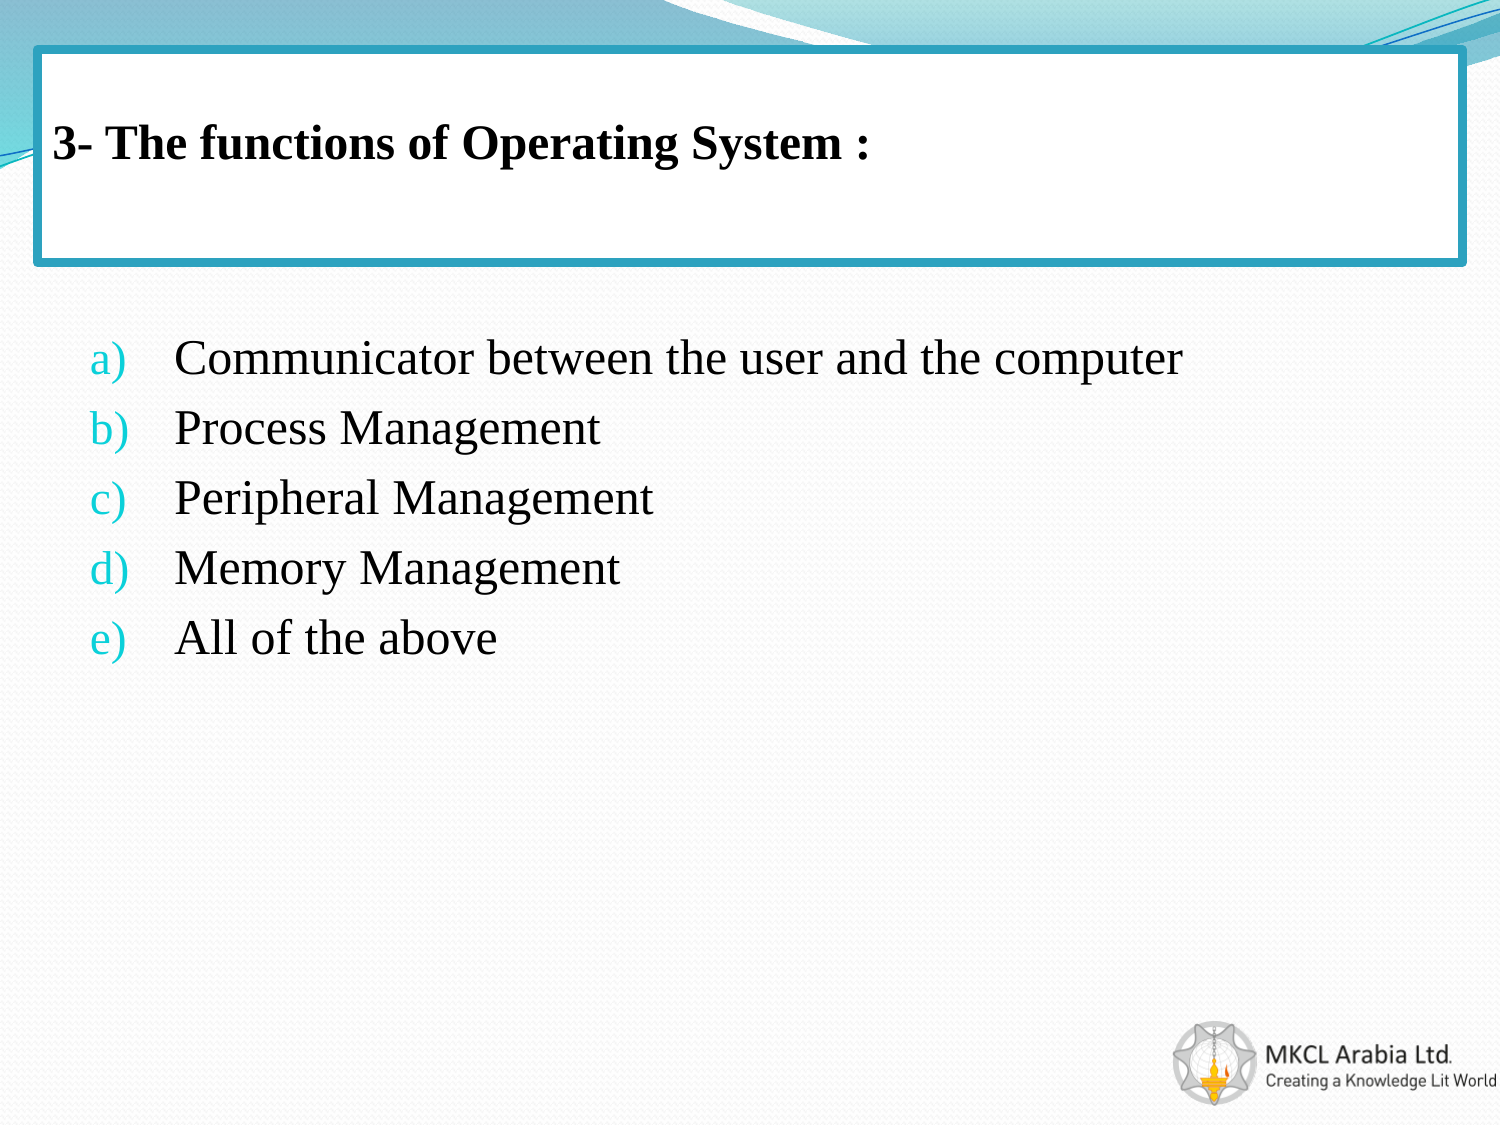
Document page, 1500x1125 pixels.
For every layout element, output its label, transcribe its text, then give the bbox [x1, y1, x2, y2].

list Communicator between the user and the computer Process Management Peripheral Management Memory Management All of the above [75, 317, 1425, 1038]
title 3- The functions of Operating System : [37, 50, 1388, 238]
picture [1172, 1021, 1496, 1106]
